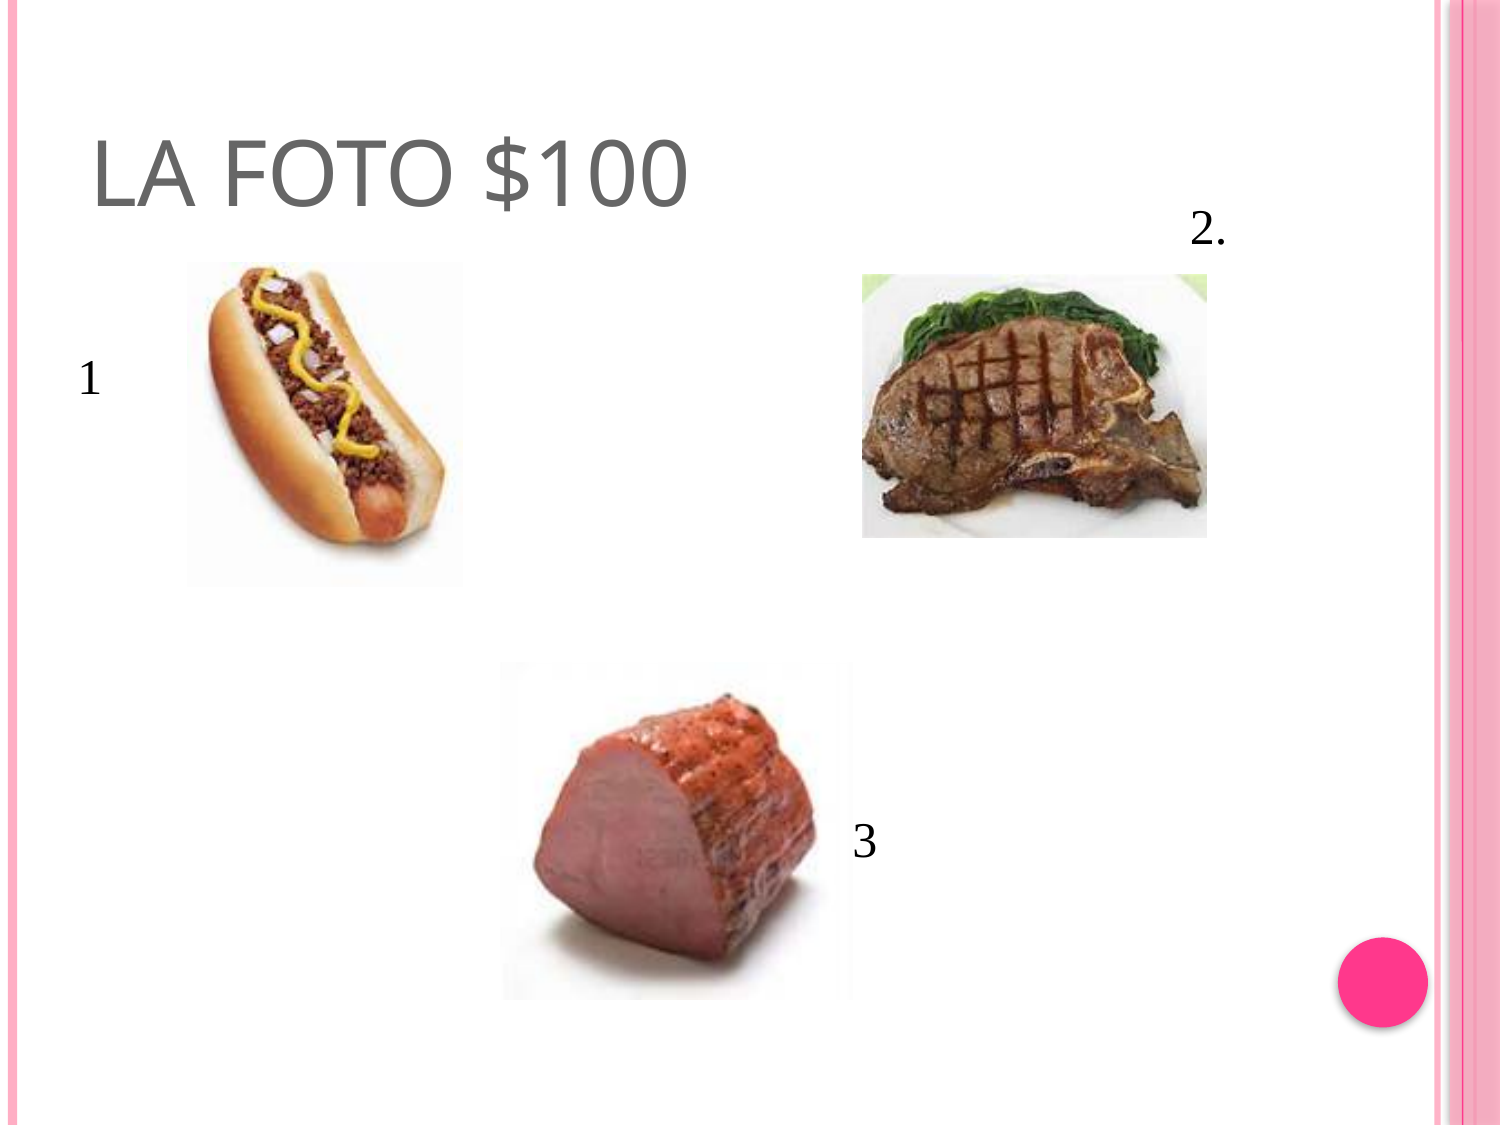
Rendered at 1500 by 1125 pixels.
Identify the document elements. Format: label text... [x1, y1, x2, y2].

text_box 3 [859, 799, 888, 875]
title La foto $100 [75, 45, 1300, 233]
text_box 1 [62, 337, 113, 413]
picture [861, 274, 1207, 538]
text_box 2. [1174, 187, 1263, 263]
picture [186, 261, 463, 588]
picture [499, 661, 854, 1001]
